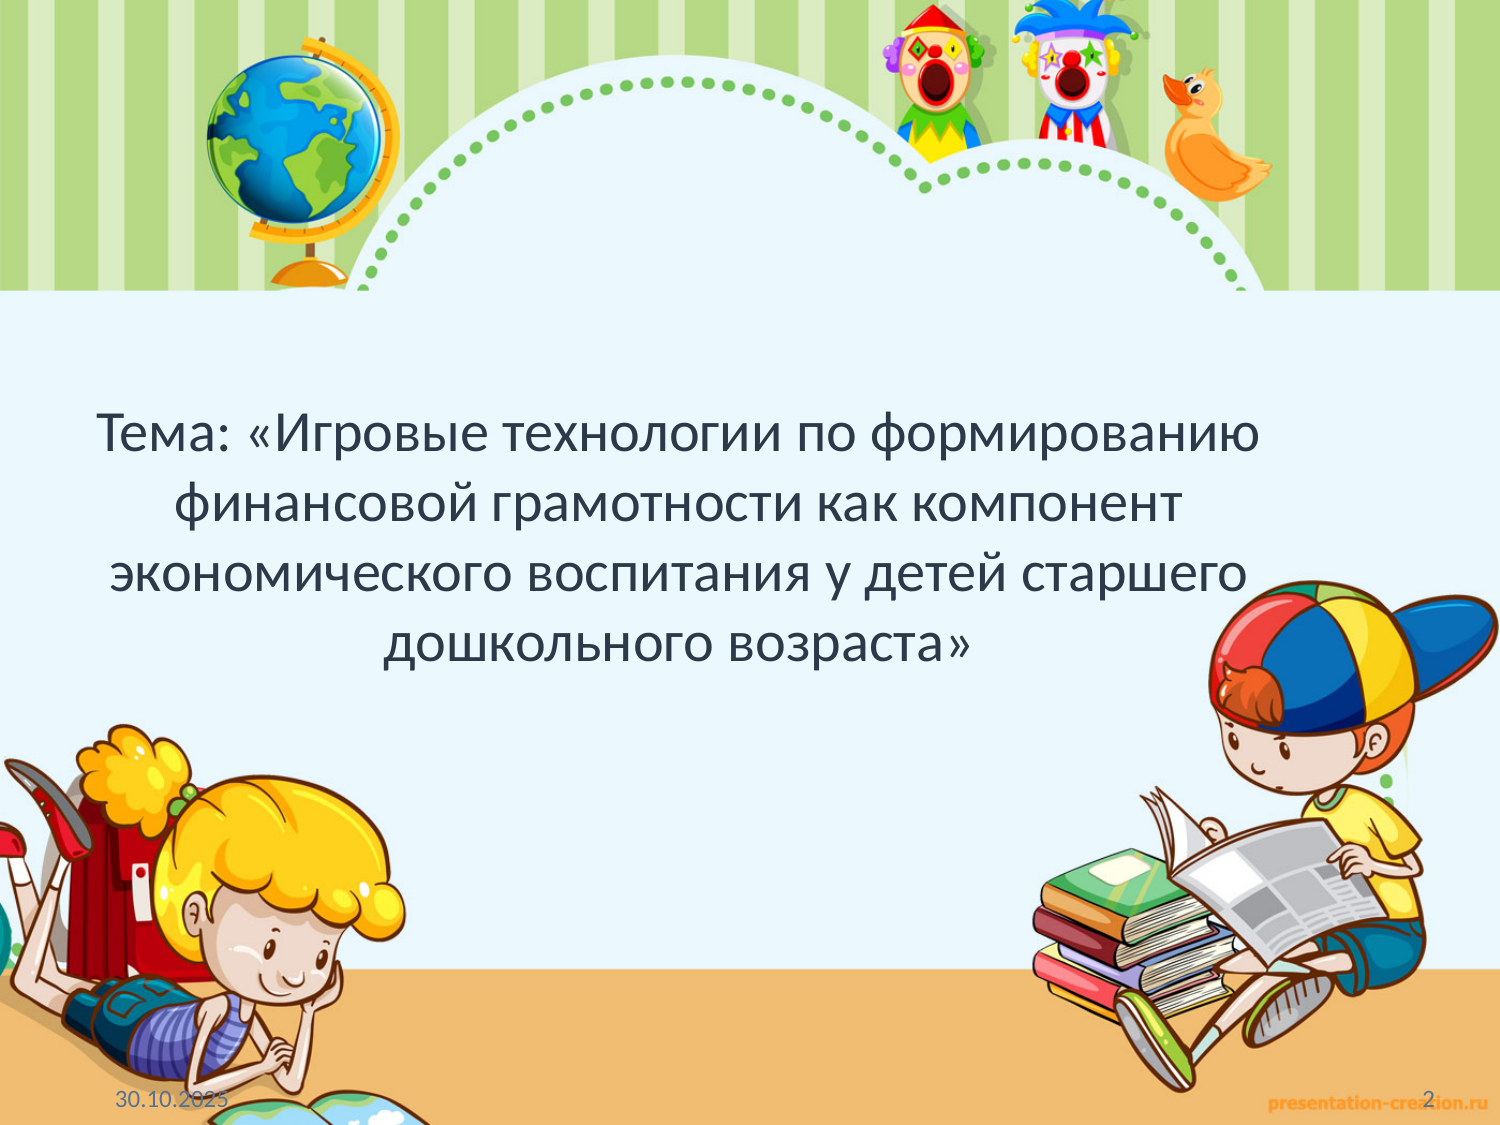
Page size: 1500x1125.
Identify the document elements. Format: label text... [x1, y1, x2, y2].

title Тема: «Игровые технологии по формированию финансовой грамотности как компонент экономического воспитания у детей старшего дошкольного возраста» [64, 278, 1294, 787]
picture [0, 0, 1500, 1125]
